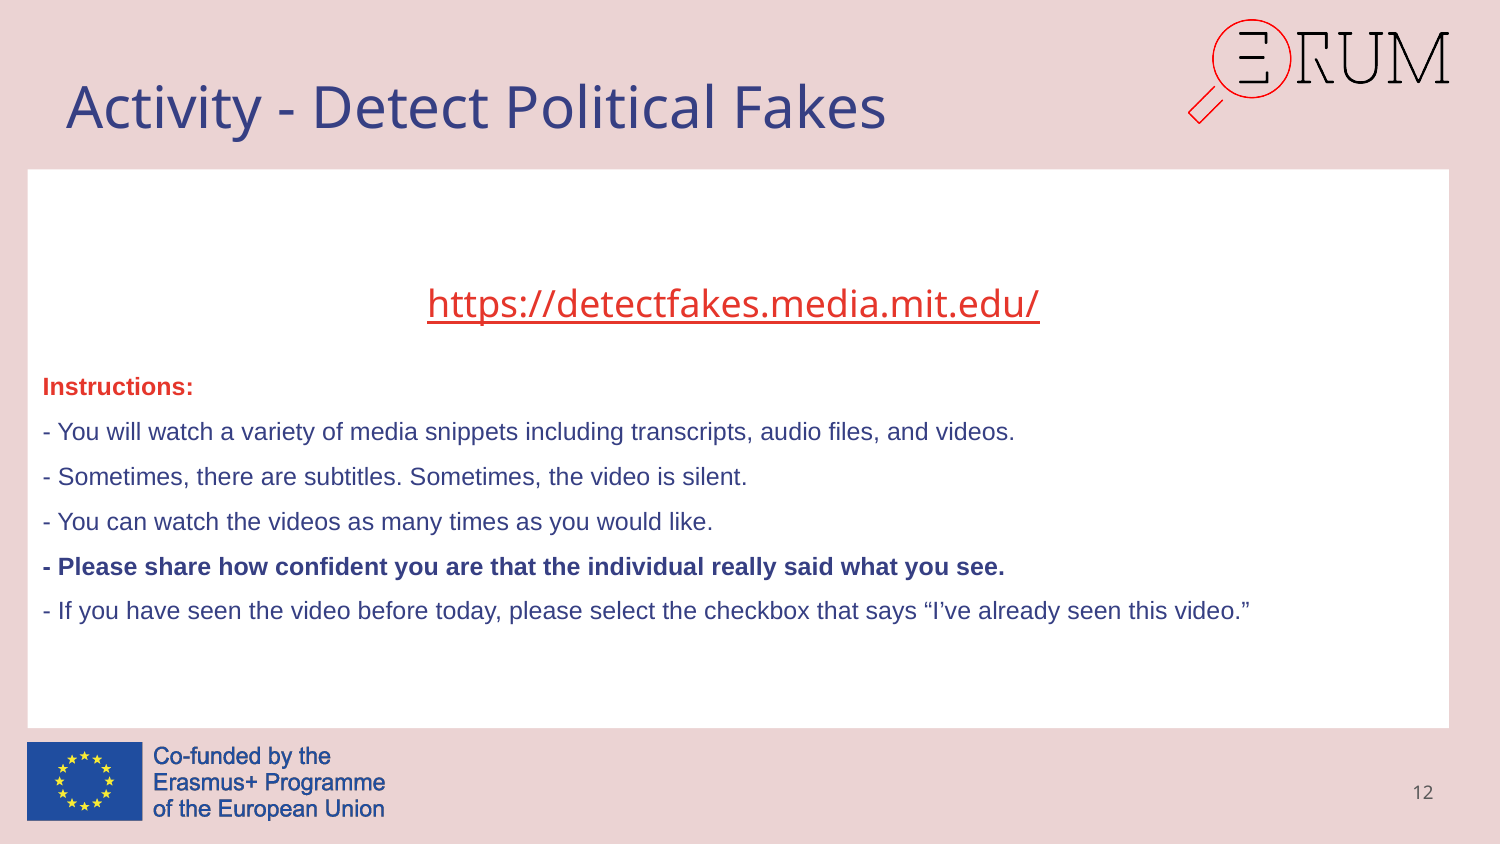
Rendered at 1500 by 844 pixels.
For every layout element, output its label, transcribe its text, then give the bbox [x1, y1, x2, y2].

picture [1136, 0, 1500, 137]
picture [27, 742, 385, 821]
slide_number 12 [1358, 761, 1449, 826]
title Activity - Detect Political Fakes [51, 55, 1168, 150]
list https://detectfakes.media.mit.edu/ Instructions: - You will watch a variety of media snippets including transcripts, audio files, and videos. - Sometimes, there are subtitles. Sometimes, the video is silent. - You can watch the videos as many times as you would like. - Please share how confident you are that the individual really said what you see. - If you have seen the video before today, please select the checkbox that says “I’ve already seen this video.” [27, 169, 1449, 729]
